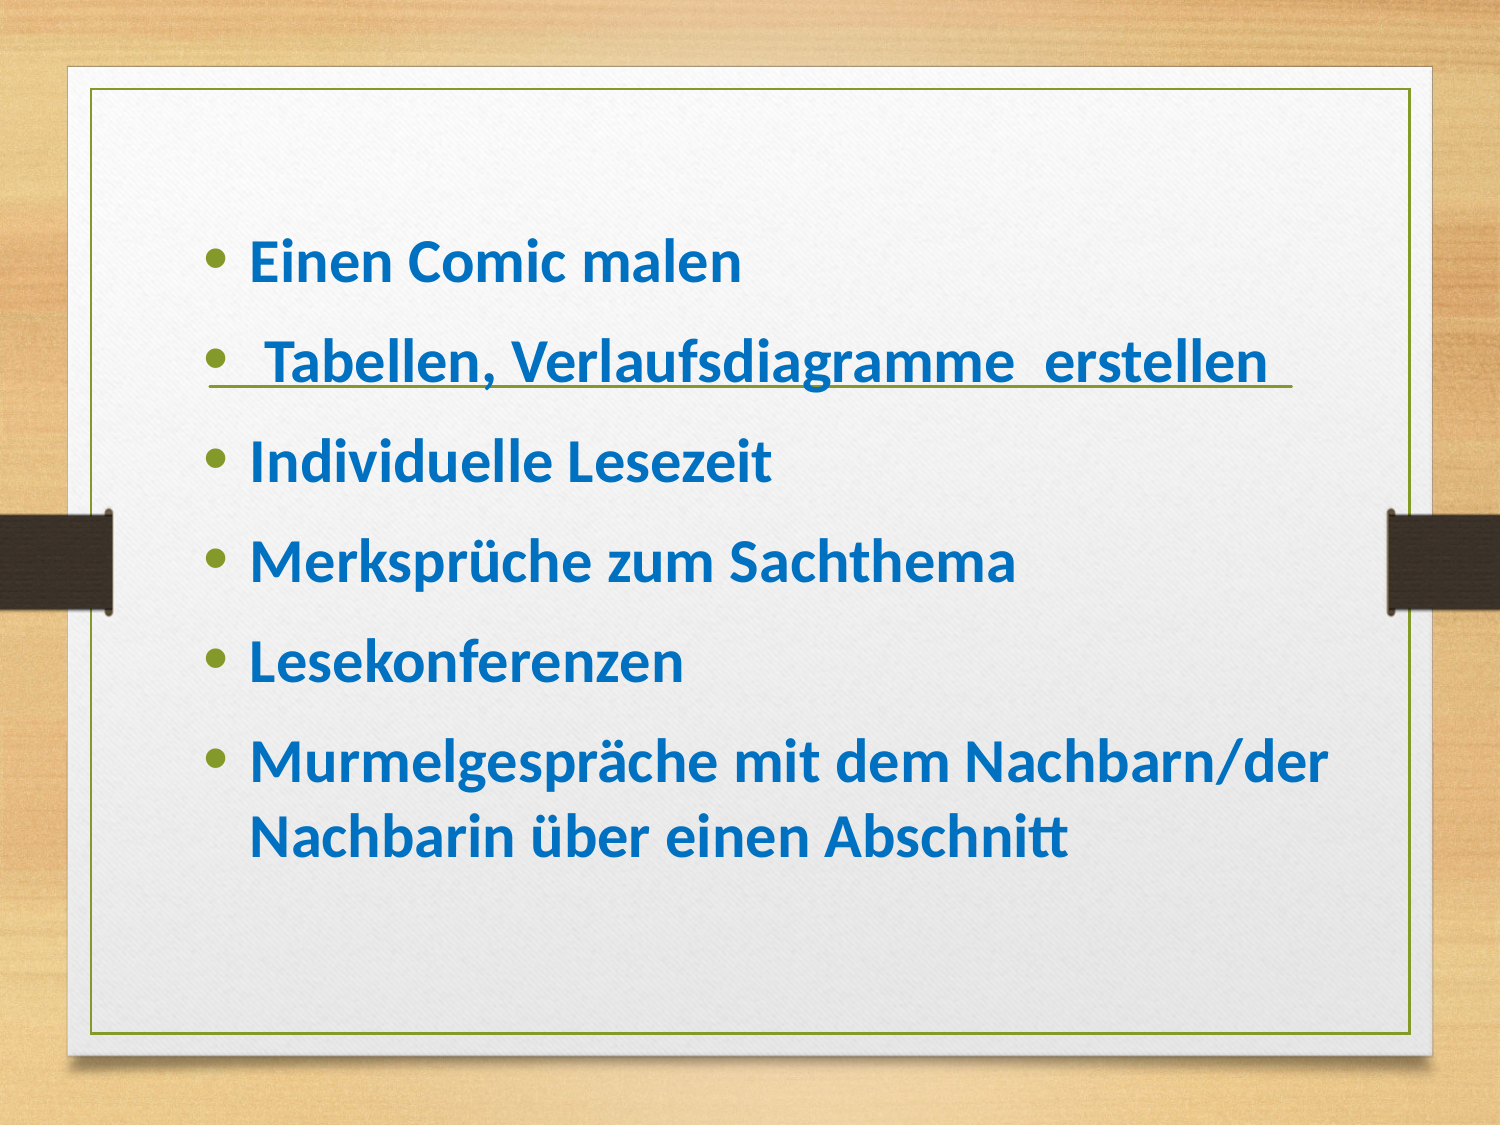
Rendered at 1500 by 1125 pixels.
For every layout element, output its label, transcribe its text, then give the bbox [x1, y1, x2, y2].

list Einen Comic malen Tabellen, Verlaufsdiagramme erstellen Individuelle Lesezeit Merksprüche zum Sachthema Lesekonferenzen Murmelgespräche mit dem Nachbarn/der Nachbarin über einen Abschnitt [188, 212, 1397, 901]
picture [0, 0, 1500, 1125]
